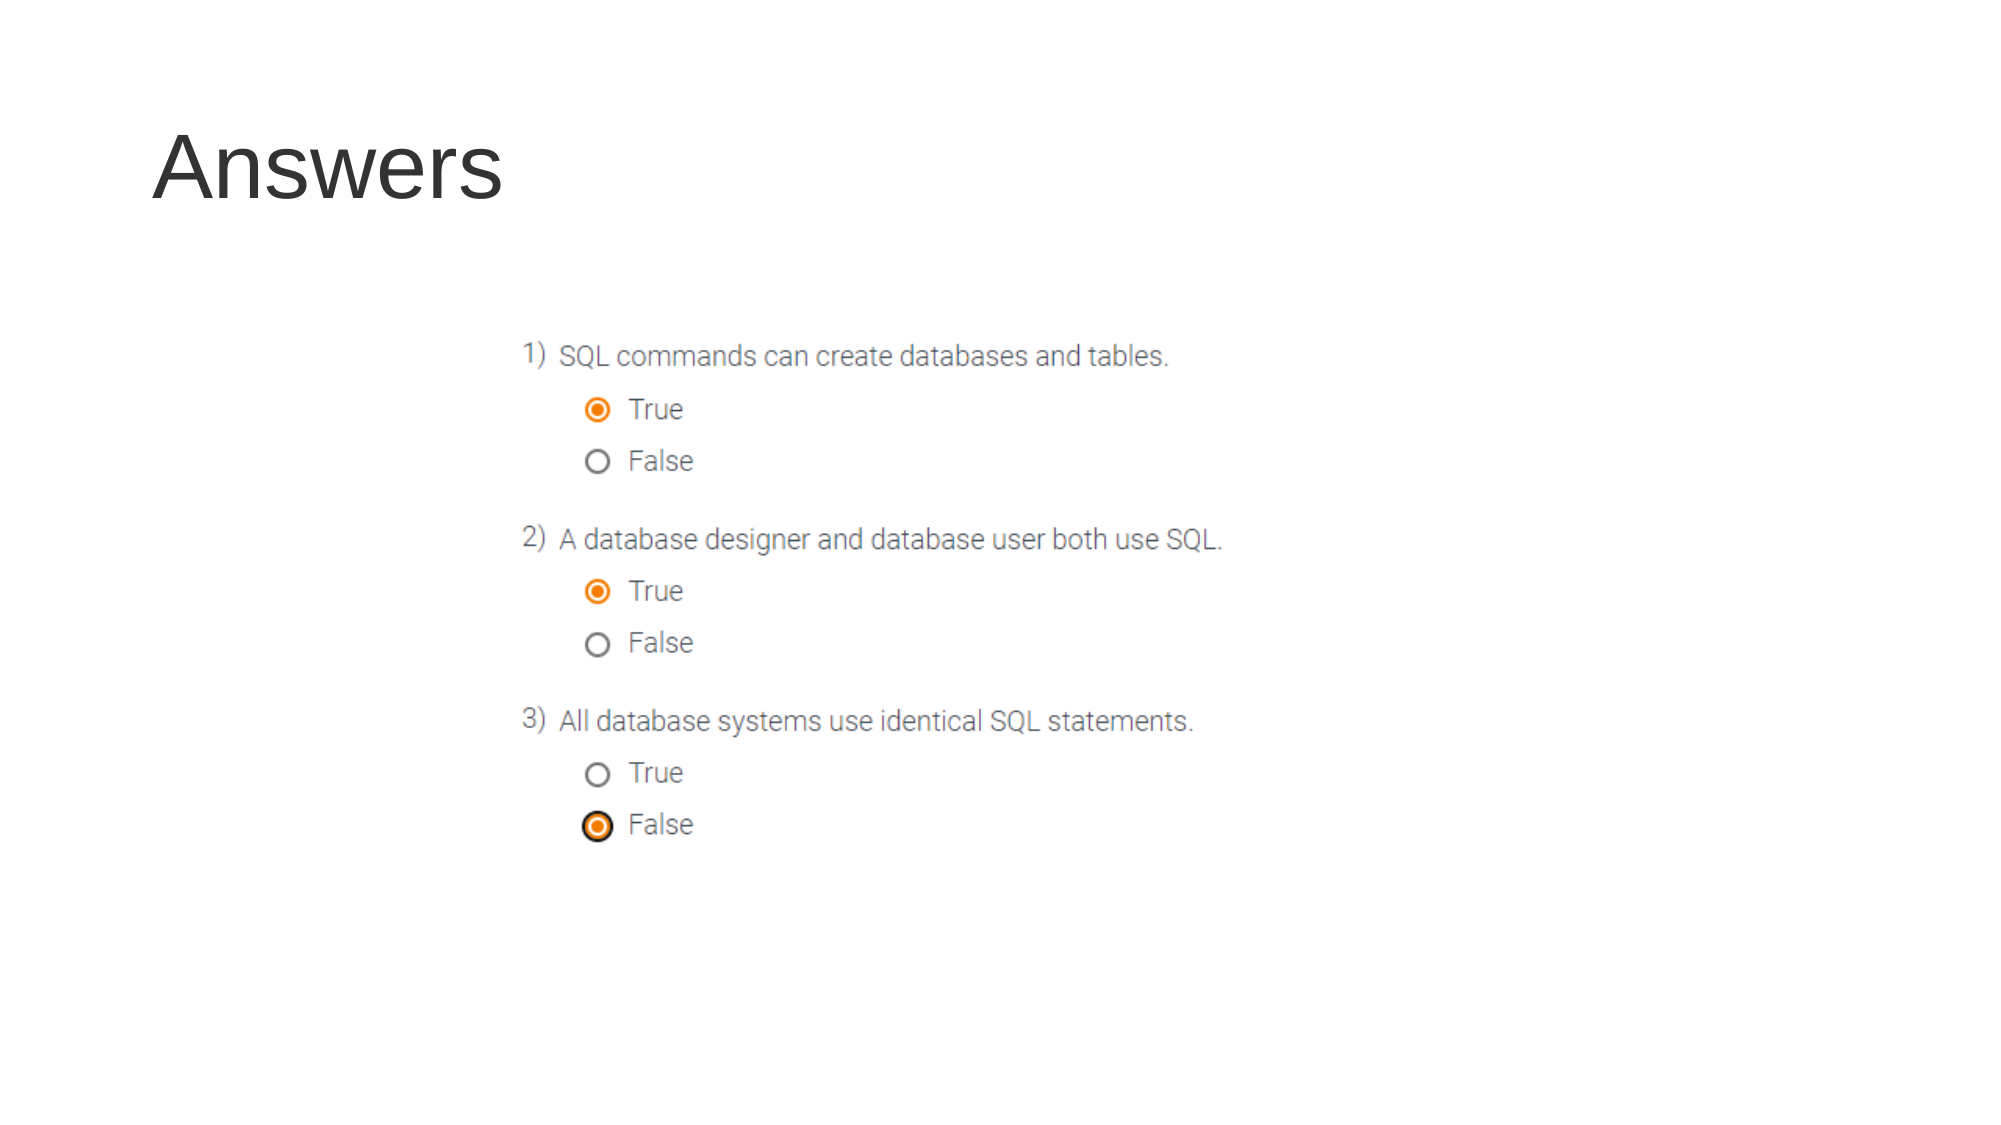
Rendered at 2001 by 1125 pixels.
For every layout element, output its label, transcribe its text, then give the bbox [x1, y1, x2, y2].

title Answers [137, 59, 1863, 278]
picture [515, 327, 1311, 880]
